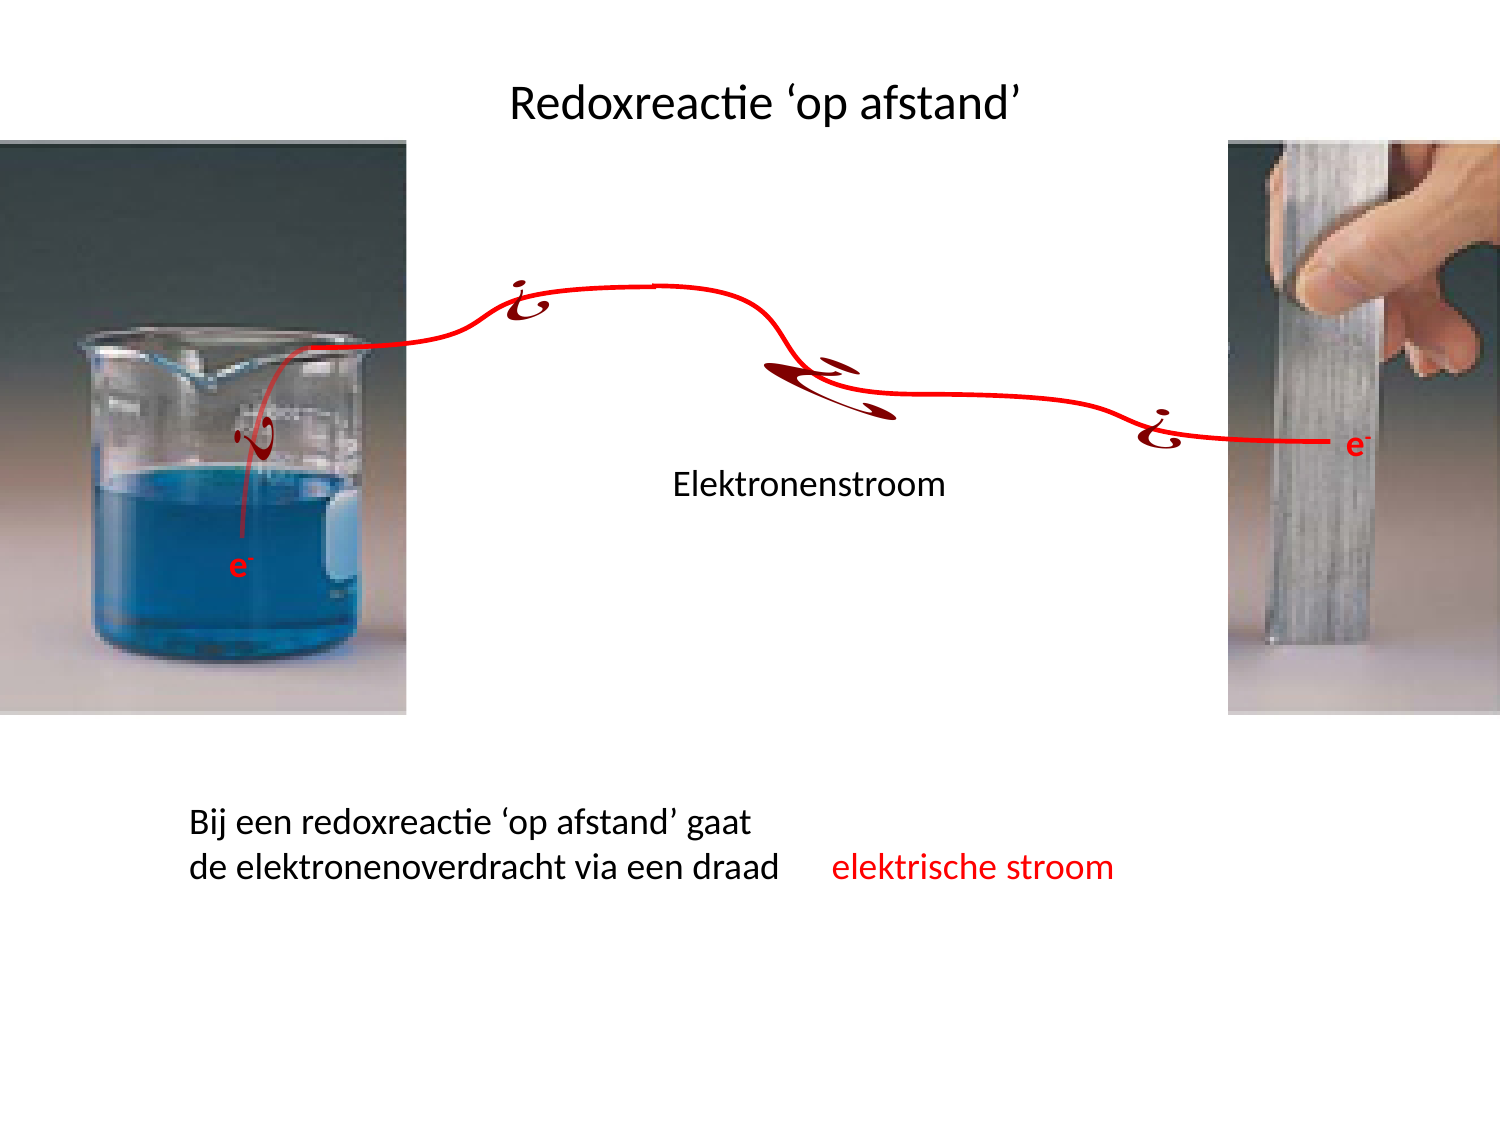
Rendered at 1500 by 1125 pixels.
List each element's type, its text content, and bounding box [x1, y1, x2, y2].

picture [1228, 137, 1500, 719]
picture [0, 137, 407, 719]
text_box Elektronenstroom [657, 451, 962, 512]
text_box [311, 286, 652, 348]
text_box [916, 394, 1331, 442]
text_box Redoxreactie ‘op afstand’ [494, 62, 1038, 138]
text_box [652, 285, 918, 395]
